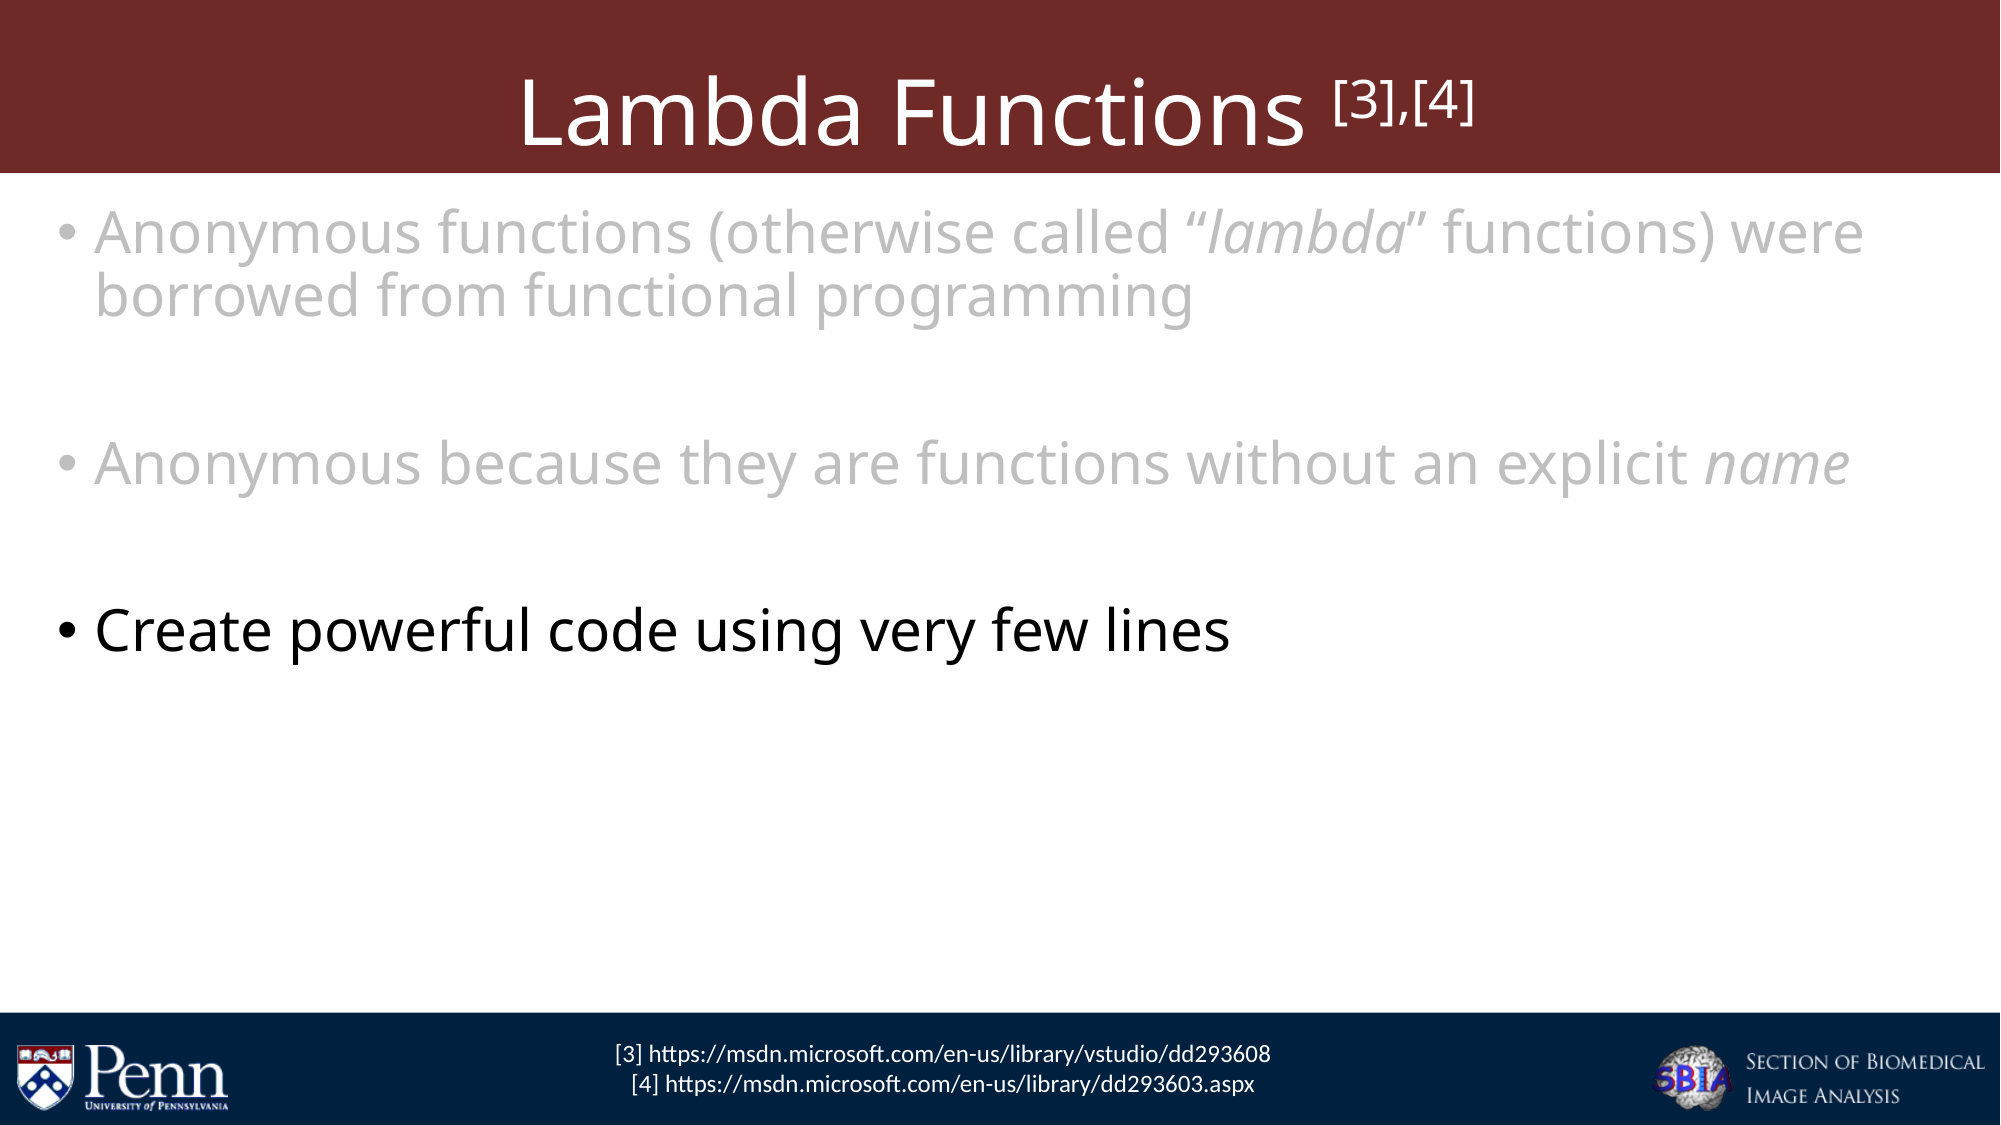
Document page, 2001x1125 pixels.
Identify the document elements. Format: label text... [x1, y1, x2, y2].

picture [17, 1045, 228, 1111]
picture [1652, 1044, 1985, 1112]
list Anonymous functions (otherwise called “lambda” functions) were borrowed from functional programming Anonymous because they are functions without an explicit name Create powerful code using very few lines [42, 195, 1952, 1009]
footer [3] https://msdn.microsoft.com/en-us/library/vstudio/dd293608 [4] https://msdn.microsoft.com/en-us/library/dd293603.aspx [500, 1037, 1388, 1098]
title Lambda Functions [3],[4] [42, 0, 1952, 173]
